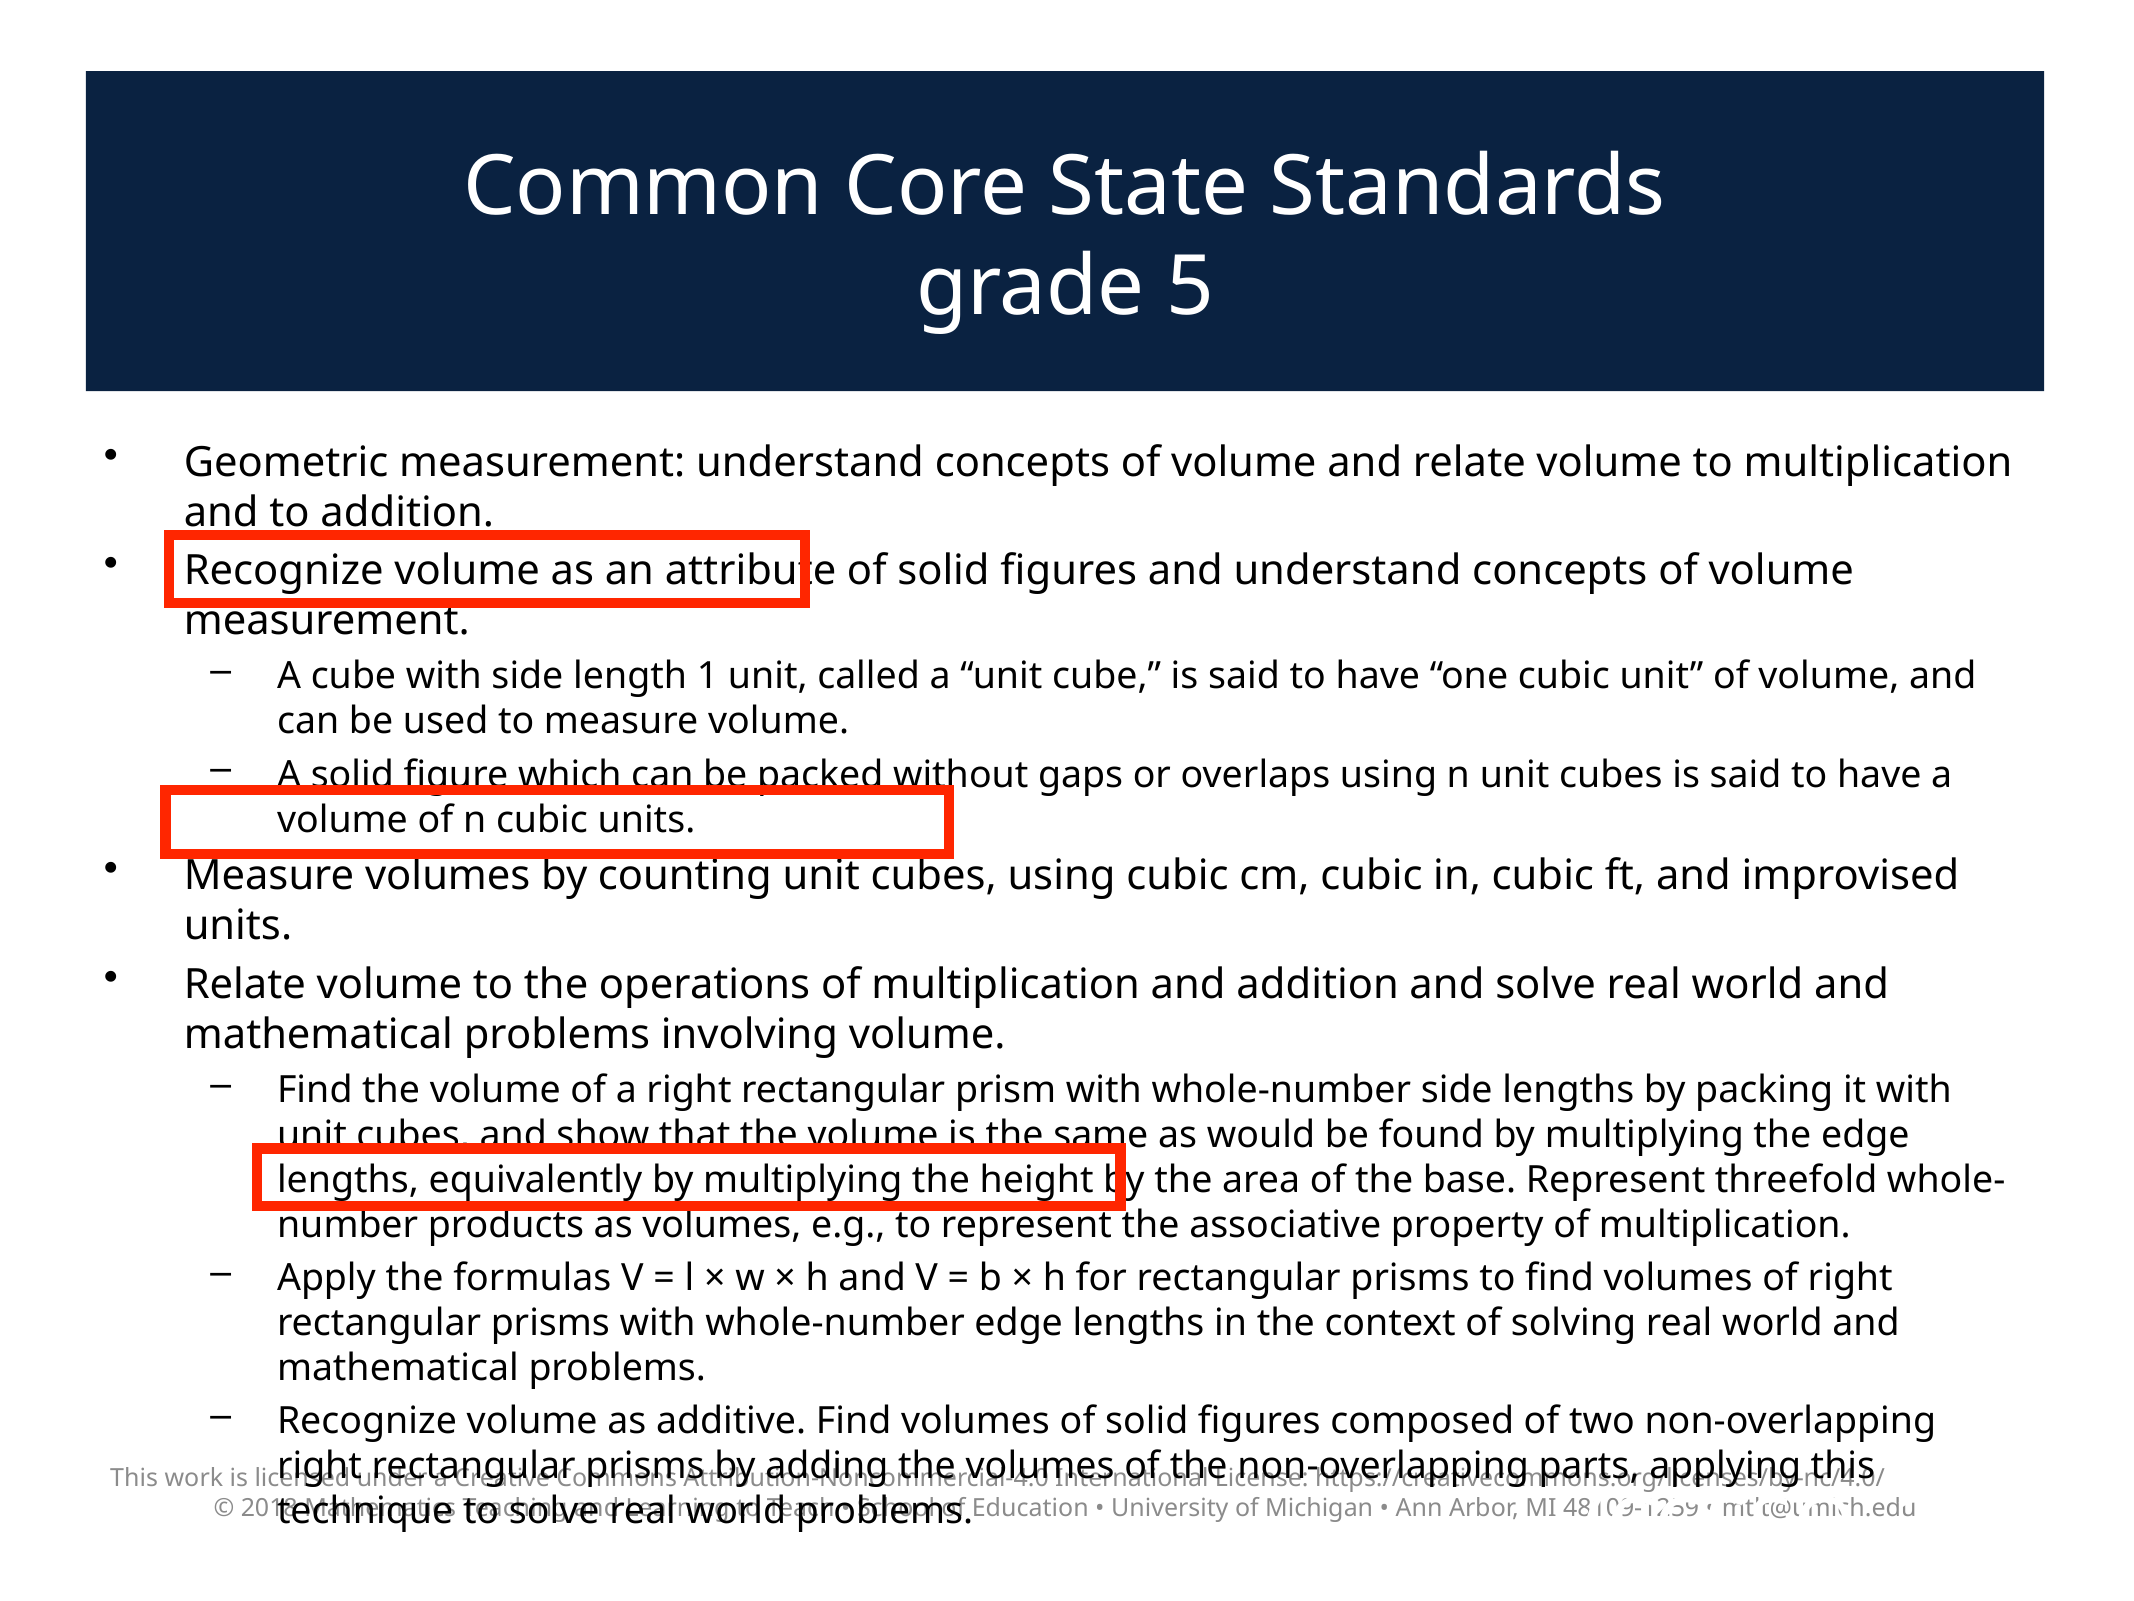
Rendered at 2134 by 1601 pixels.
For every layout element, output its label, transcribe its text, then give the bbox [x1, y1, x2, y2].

text_box [169, 535, 806, 603]
text_box [257, 1148, 1121, 1207]
text_box (CCSSO, 2010) [1467, 1466, 2111, 1580]
text_box [165, 789, 949, 855]
list Geometric measurement: understand concepts of volume and relate volume to multiplication and to addition. Recognize volume as an attribute of solid figures and understand concepts of volume measurement. A cube with side length 1 unit, called a “unit cube,” is said to have “one cubic unit” of volume, and can be used to measure volume. A solid figure which can be packed without gaps or overlaps using n unit cubes is said to have a volume of n cubic units. Measure volumes by counting unit cubes, using cubic cm, cubic in, cubic ft, and improvised units. Relate volume to the operations of multiplication and addition and solve real world and mathematical problems involving volume. Find the volume of a right rectangular prism with whole-number side lengths by packing it with unit cubes, and show that the volume is the same as would be found by multiplying the edge lengths, equivalently by multiplying the height by the area of the base. Represent threefold whole-number products as volumes, e.g., to represent the associative property of multiplication. Apply the formulas V = l × w × h and V = b × h for rectangular prisms to find volumes of right rectangular prisms with whole-number edge lengths in the context of solving real world and mathematical problems. Recognize volume as additive. Find volumes of solid figures composed of two non-overlapping right rectangular prisms by adding the volumes of the non-overlapping parts, applying this technique to solve real world problems. [88, 426, 2045, 1430]
title Common Core State Standards grade 5 [85, 71, 2045, 392]
